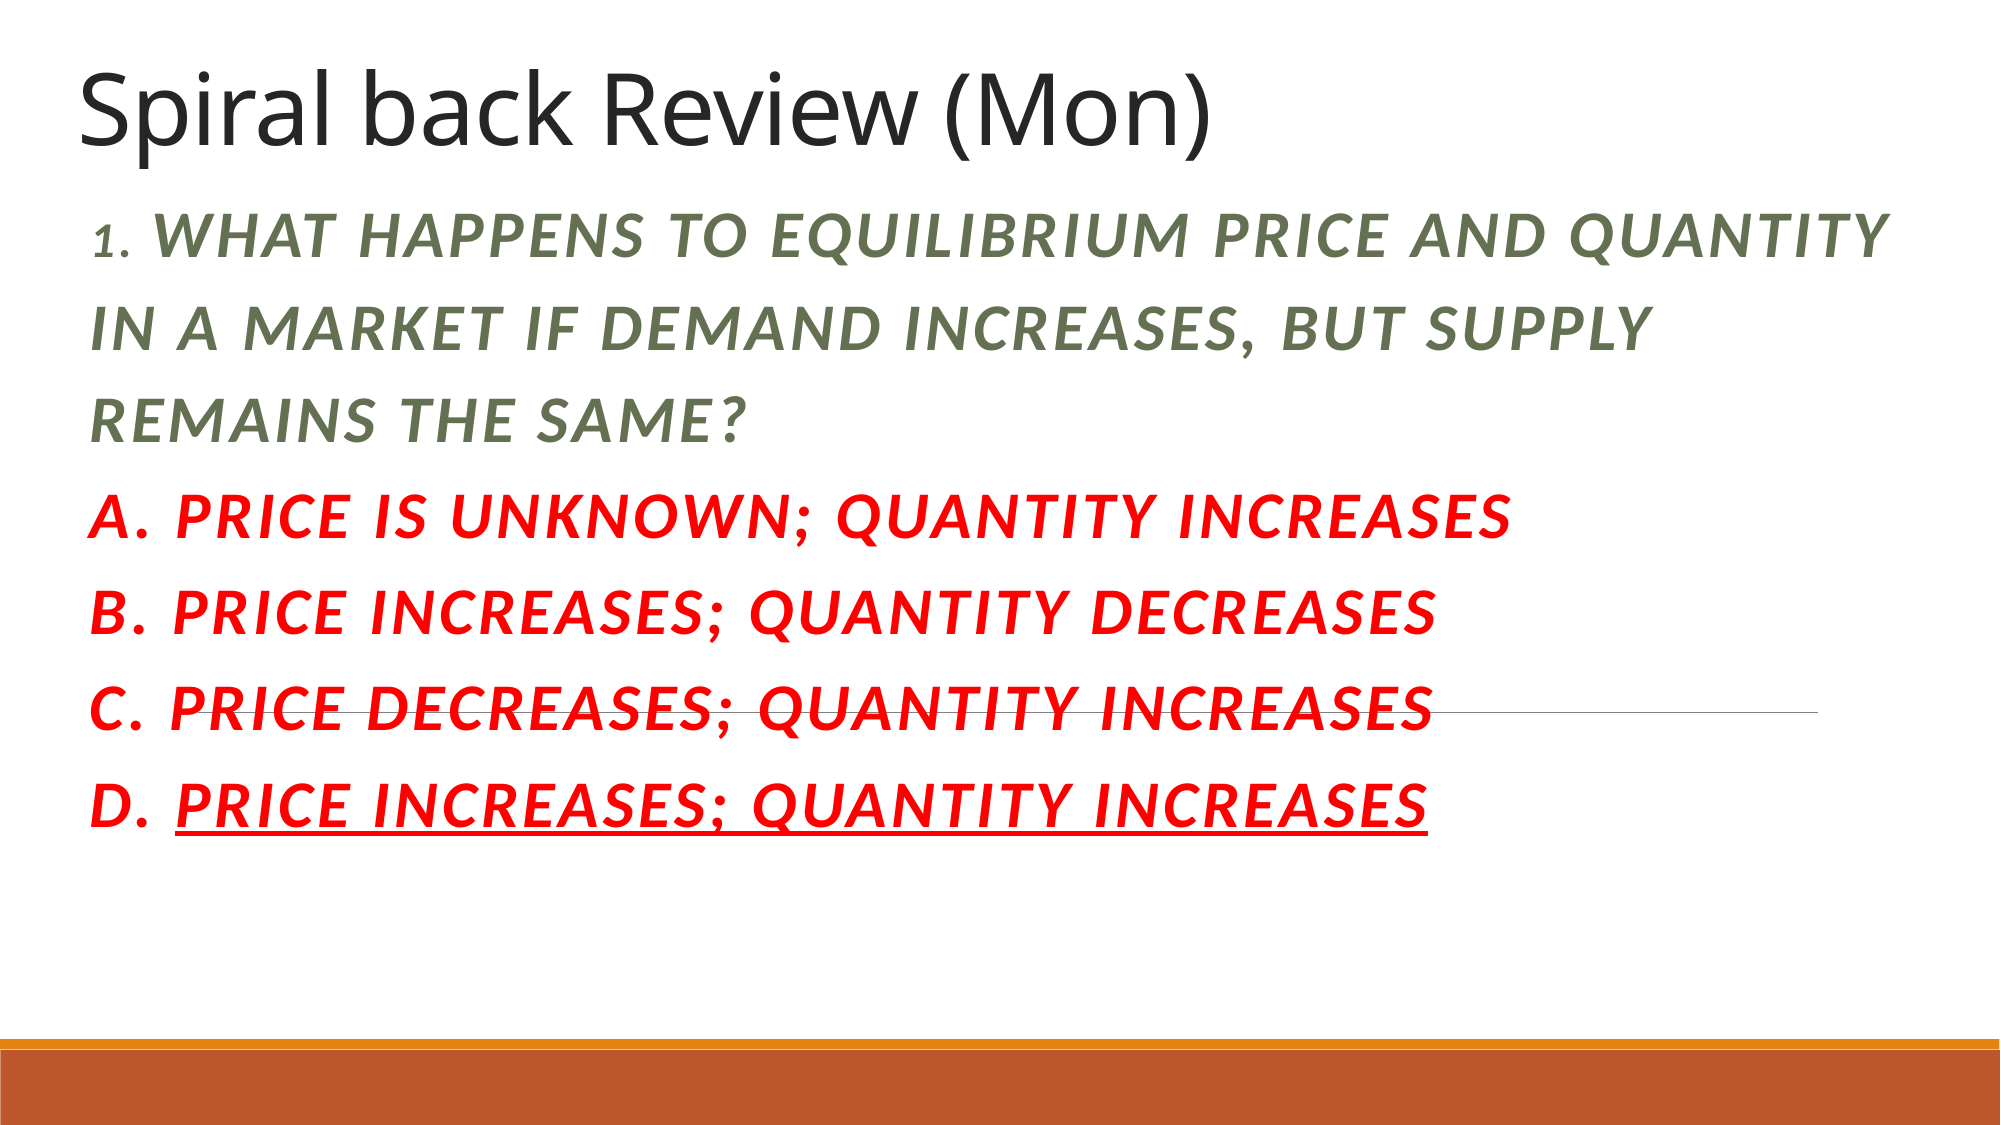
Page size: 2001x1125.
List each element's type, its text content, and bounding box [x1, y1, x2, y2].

subtitle 1. What happens to equilibrium price and quantity in a market if demand increases, but supply remains the same? A. price is unknown; quantity increases B. price increases; quantity decreases C. price decreases; quantity increases D. price increases; quantity increases [74, 171, 1913, 980]
title Spiral back Review (Mon) [62, 0, 1926, 174]
